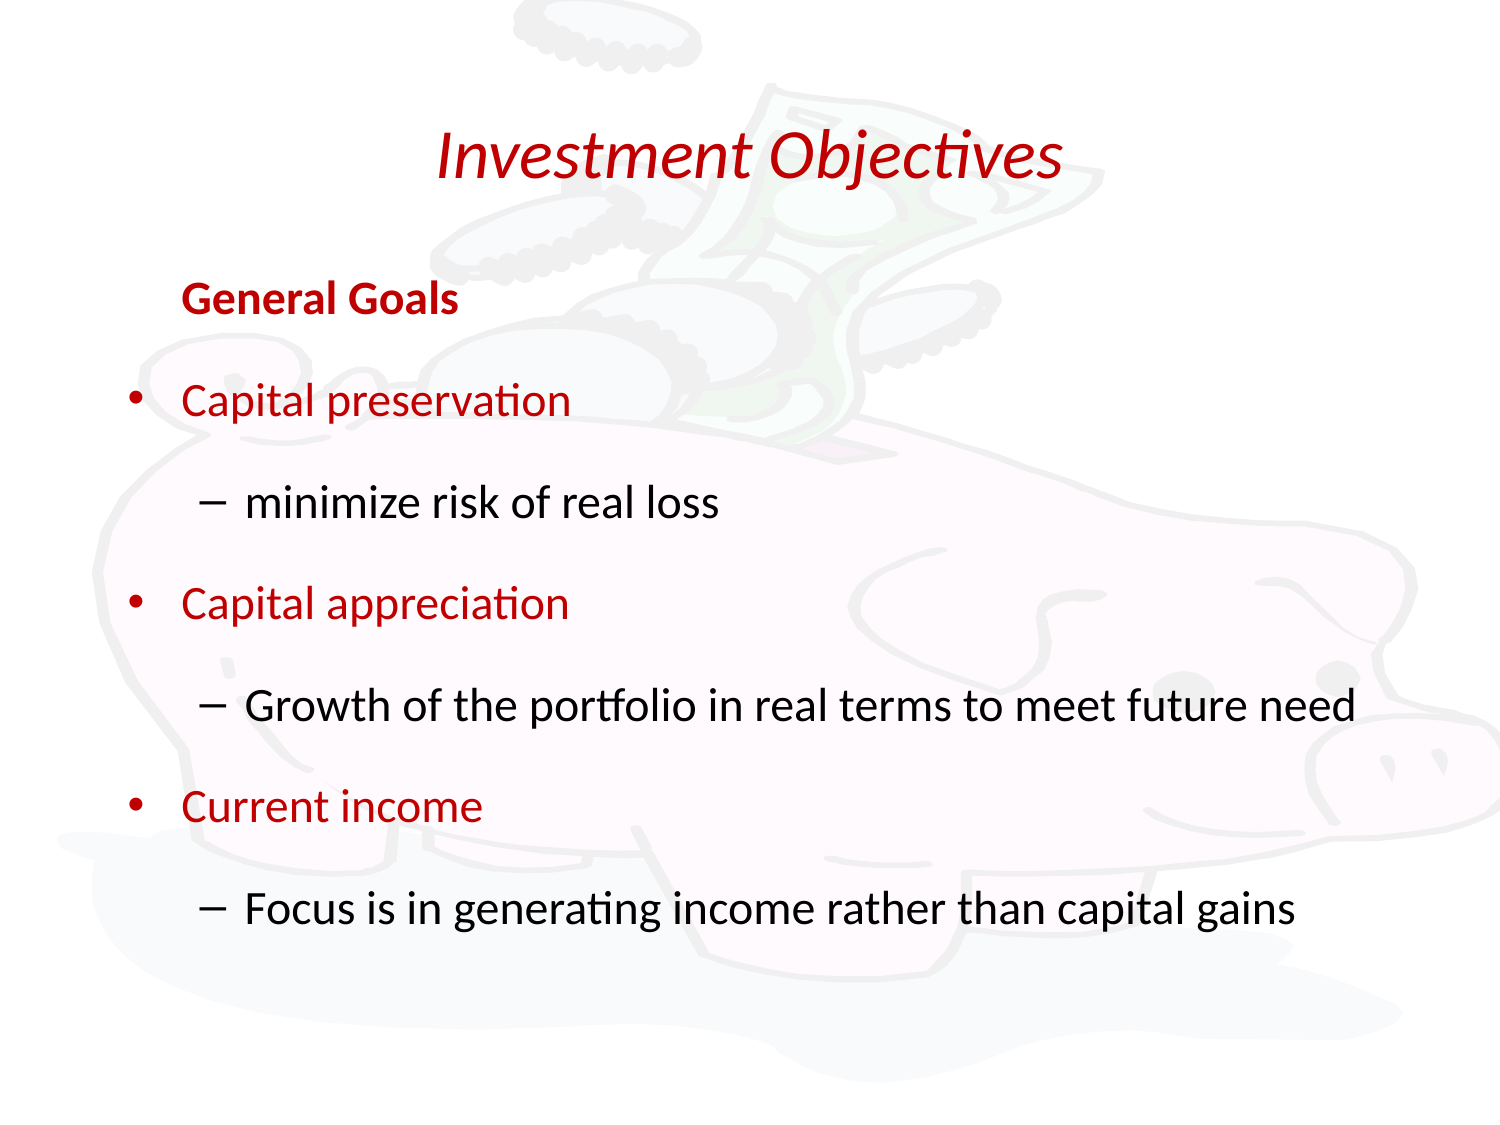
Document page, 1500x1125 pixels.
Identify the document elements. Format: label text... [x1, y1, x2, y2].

list General Goals Capital preservation minimize risk of real loss Capital appreciation Growth of the portfolio in real terms to meet future need Current income Focus is in generating income rather than capital gains [112, 224, 1388, 1088]
title Investment Objectives [112, 99, 1388, 200]
